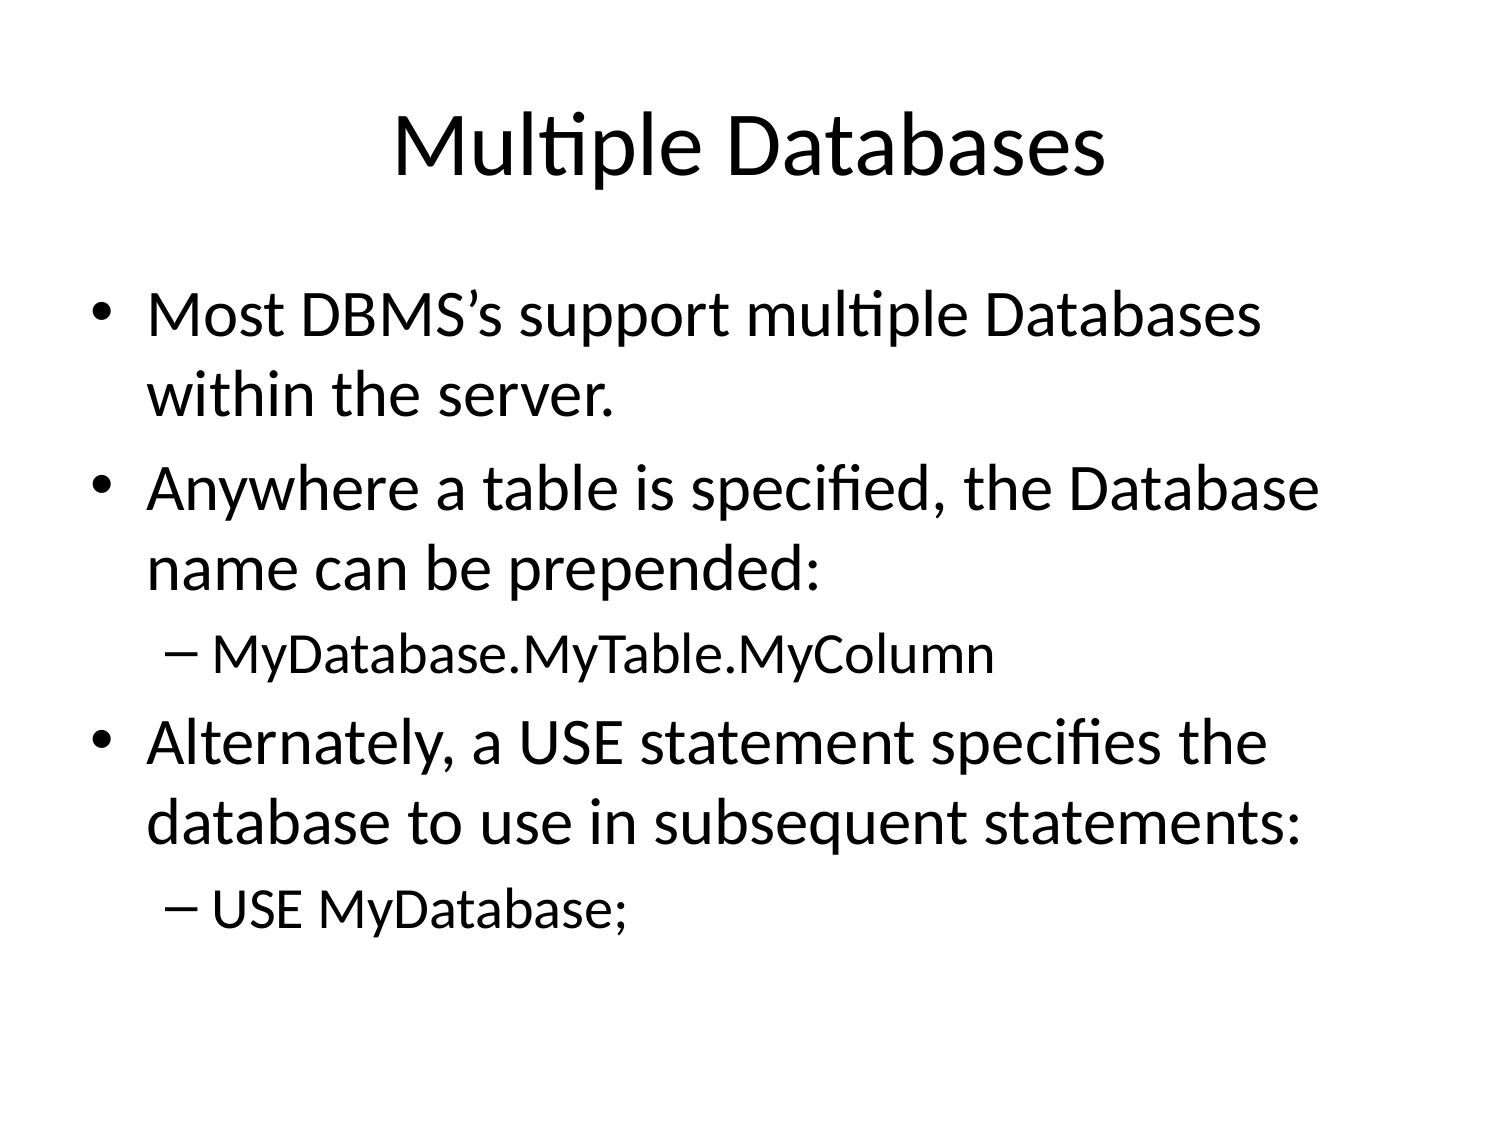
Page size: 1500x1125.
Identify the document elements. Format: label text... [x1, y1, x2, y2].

title Multiple Databases [75, 45, 1425, 233]
list Most DBMS’s support multiple Databases within the server. Anywhere a table is specified, the Database name can be prepended: MyDatabase.MyTable.MyColumn Alternately, a USE statement specifies the database to use in subsequent statements: USE MyDatabase; [75, 262, 1425, 1005]
